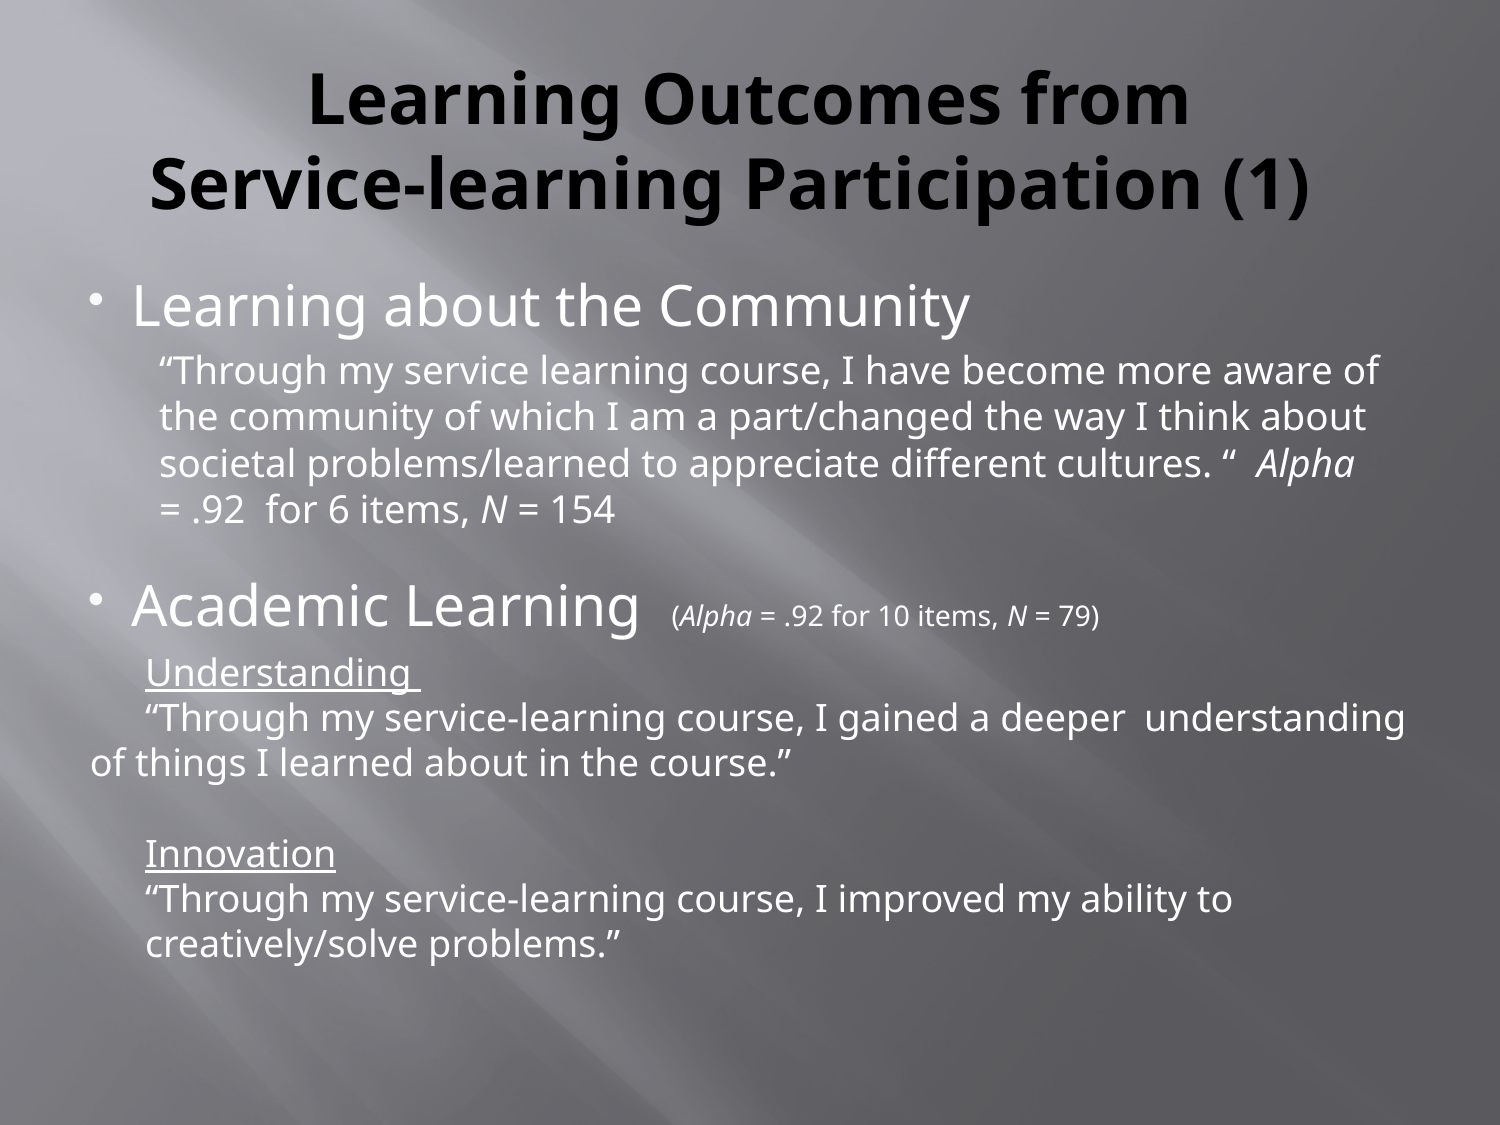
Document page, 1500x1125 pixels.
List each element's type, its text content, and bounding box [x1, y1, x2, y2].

list Learning about the Community “Through my service learning course, I have become more aware of the community of which I am a part/changed the way I think about societal problems/learned to appreciate different cultures. “ Alpha = .92 for 6 items, N = 154 Academic Learning (Alpha = .92 for 10 items, N = 79) Understanding “Through my service-learning course, I gained a deeper understanding of things I learned about in the course.” Innovation “Through my service-learning course, I improved my ability to creatively/solve problems.” [75, 262, 1425, 1035]
title Learning Outcomes from Service-learning Participation (1) [75, 45, 1425, 233]
